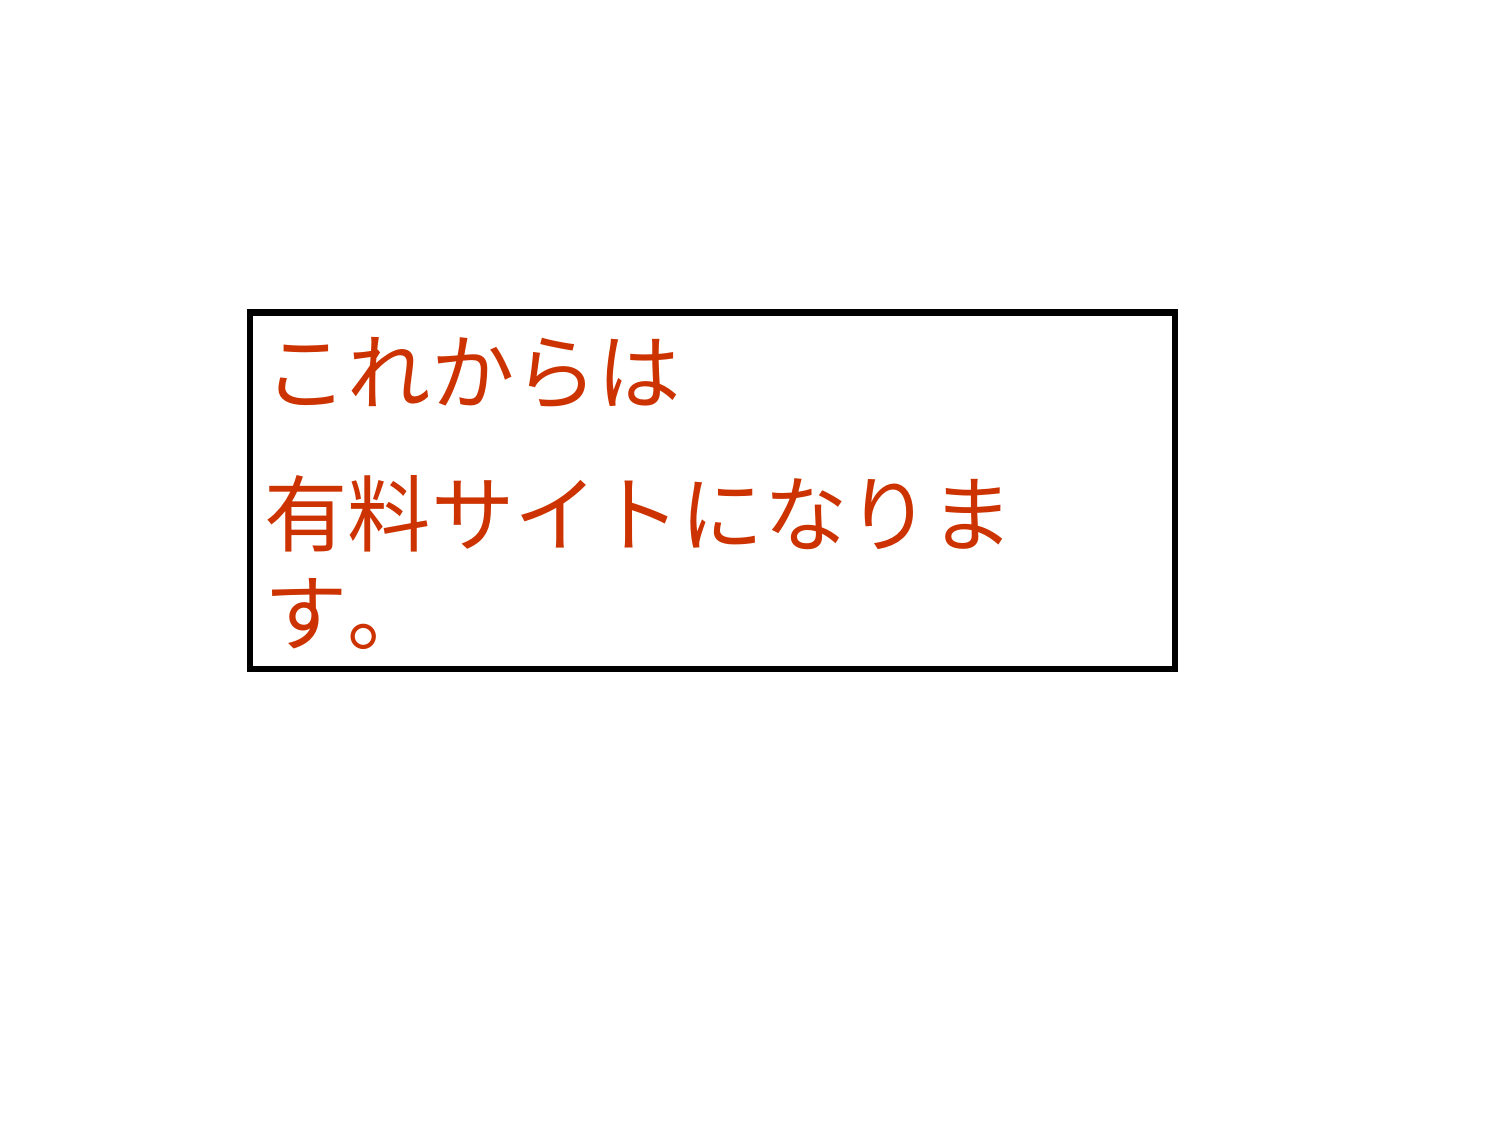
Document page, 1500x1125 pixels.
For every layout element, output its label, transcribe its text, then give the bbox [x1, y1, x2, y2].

text_box これからは 有料サイトになります。 [249, 312, 1175, 669]
